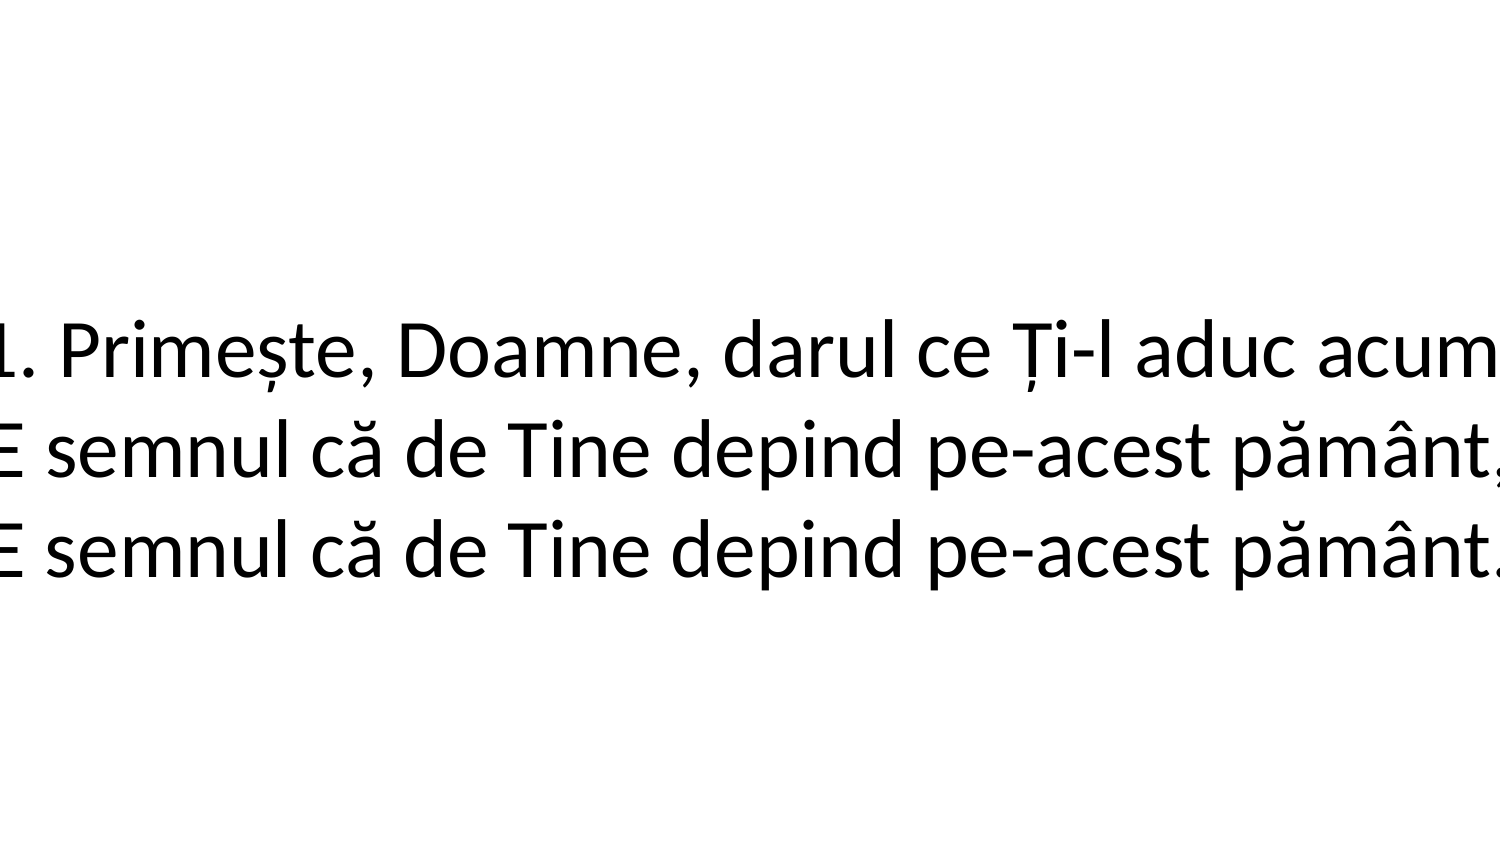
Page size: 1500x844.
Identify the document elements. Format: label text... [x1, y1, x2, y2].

text_box 1. Primește, Doamne, darul ce Ți-l aduc acum, E semnul că de Tine depind pe-acest pământ, E semnul că de Tine depind pe-acest pământ. [0, 242, 1500, 602]
